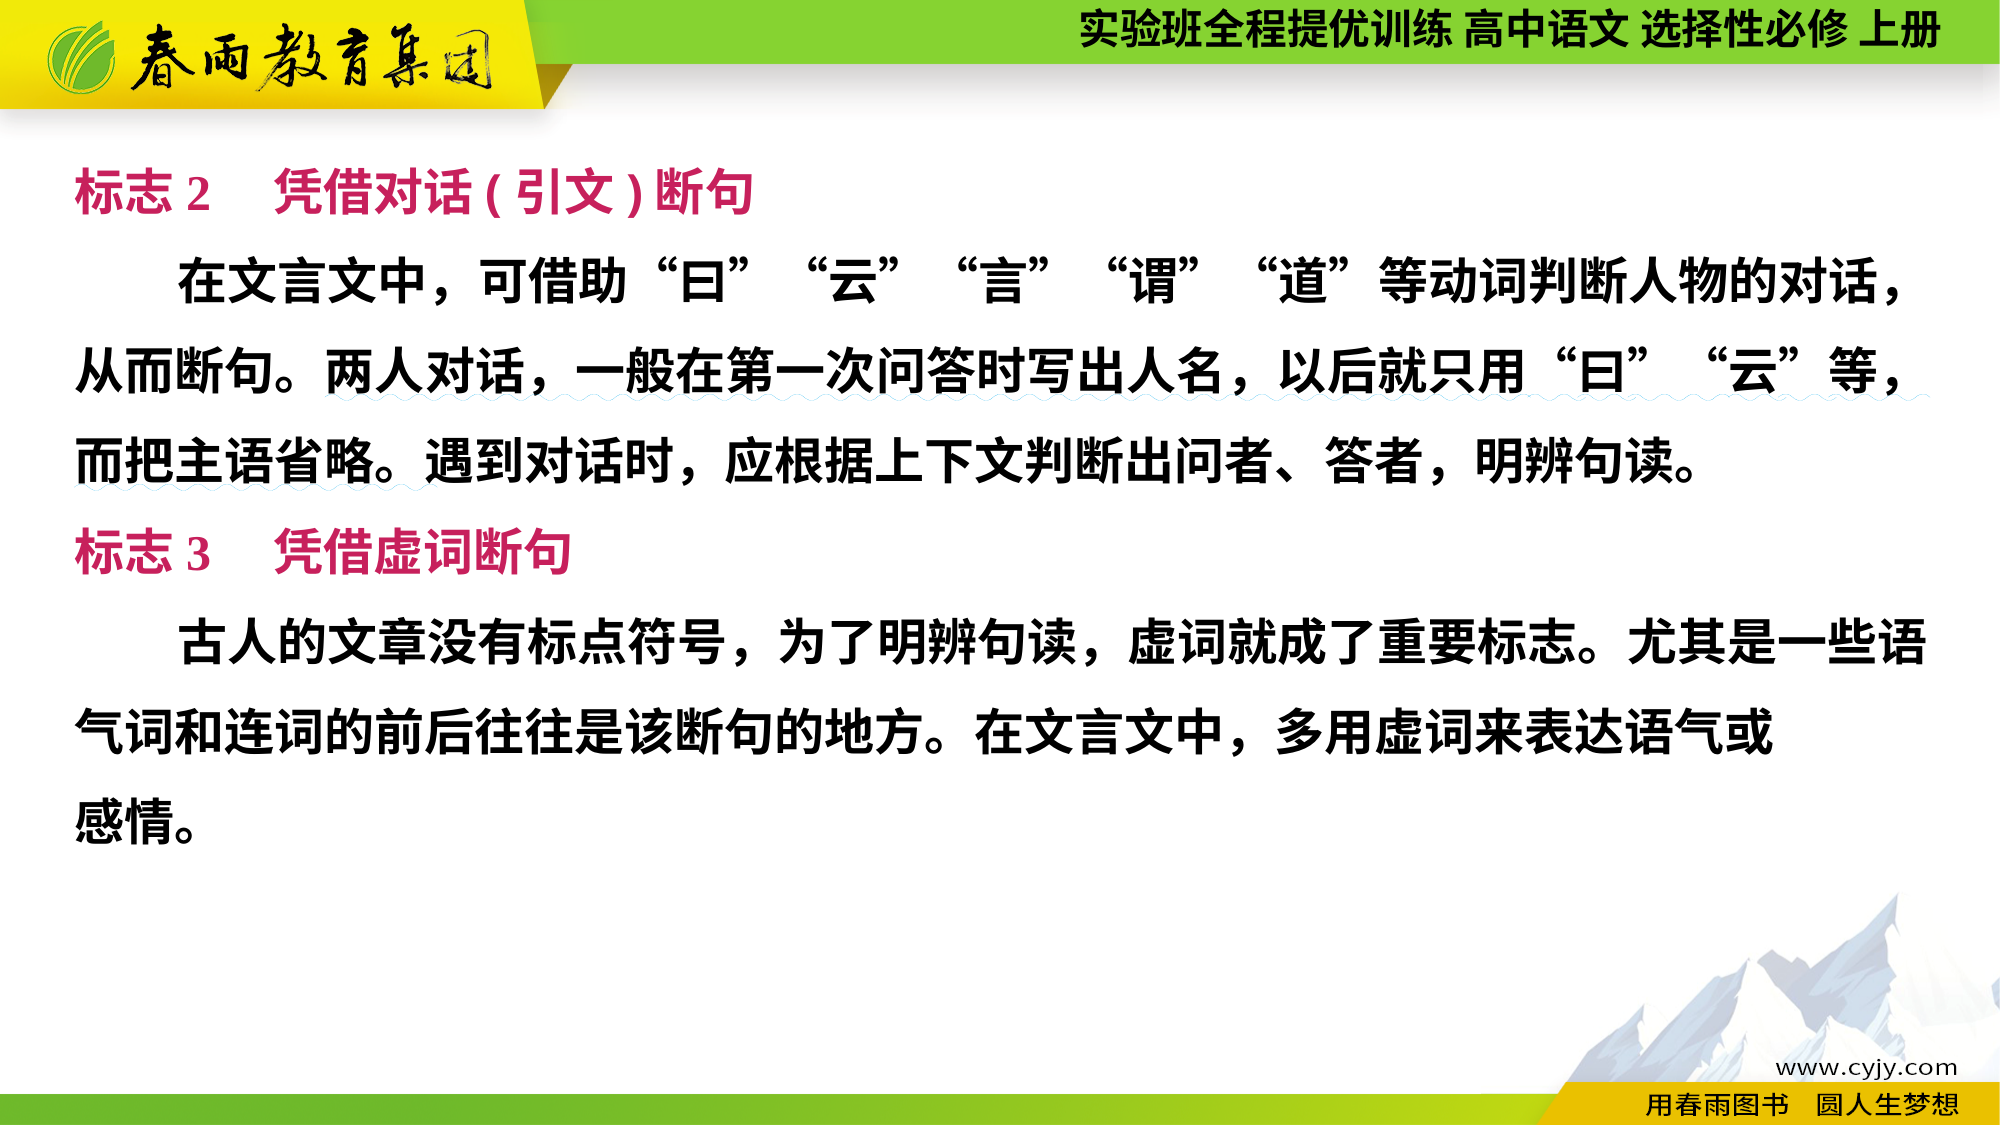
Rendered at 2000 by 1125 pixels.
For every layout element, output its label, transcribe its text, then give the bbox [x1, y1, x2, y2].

list 标志2 凭借对话(引文)断句 在文言文中，可借助“曰”“云”“言”“谓”“道”等动词判断人物的对话，从而断句。两人对话，一般在第一次问答时写出人名，以后就只用“曰”“云”等，而把主语省略。遇到对话时，应根据上下文判断出问者、答者，明辨句读。 标志3 凭借虚词断句 古人的文章没有标点符号，为了明辨句读，虚词就成了重要标志。尤其是一些语气词和连词的前后往往是该断句的地方。在文言文中，多用虚词来表达语气或 感情。 [59, 122, 1944, 956]
picture [0, 0, 2000, 1125]
